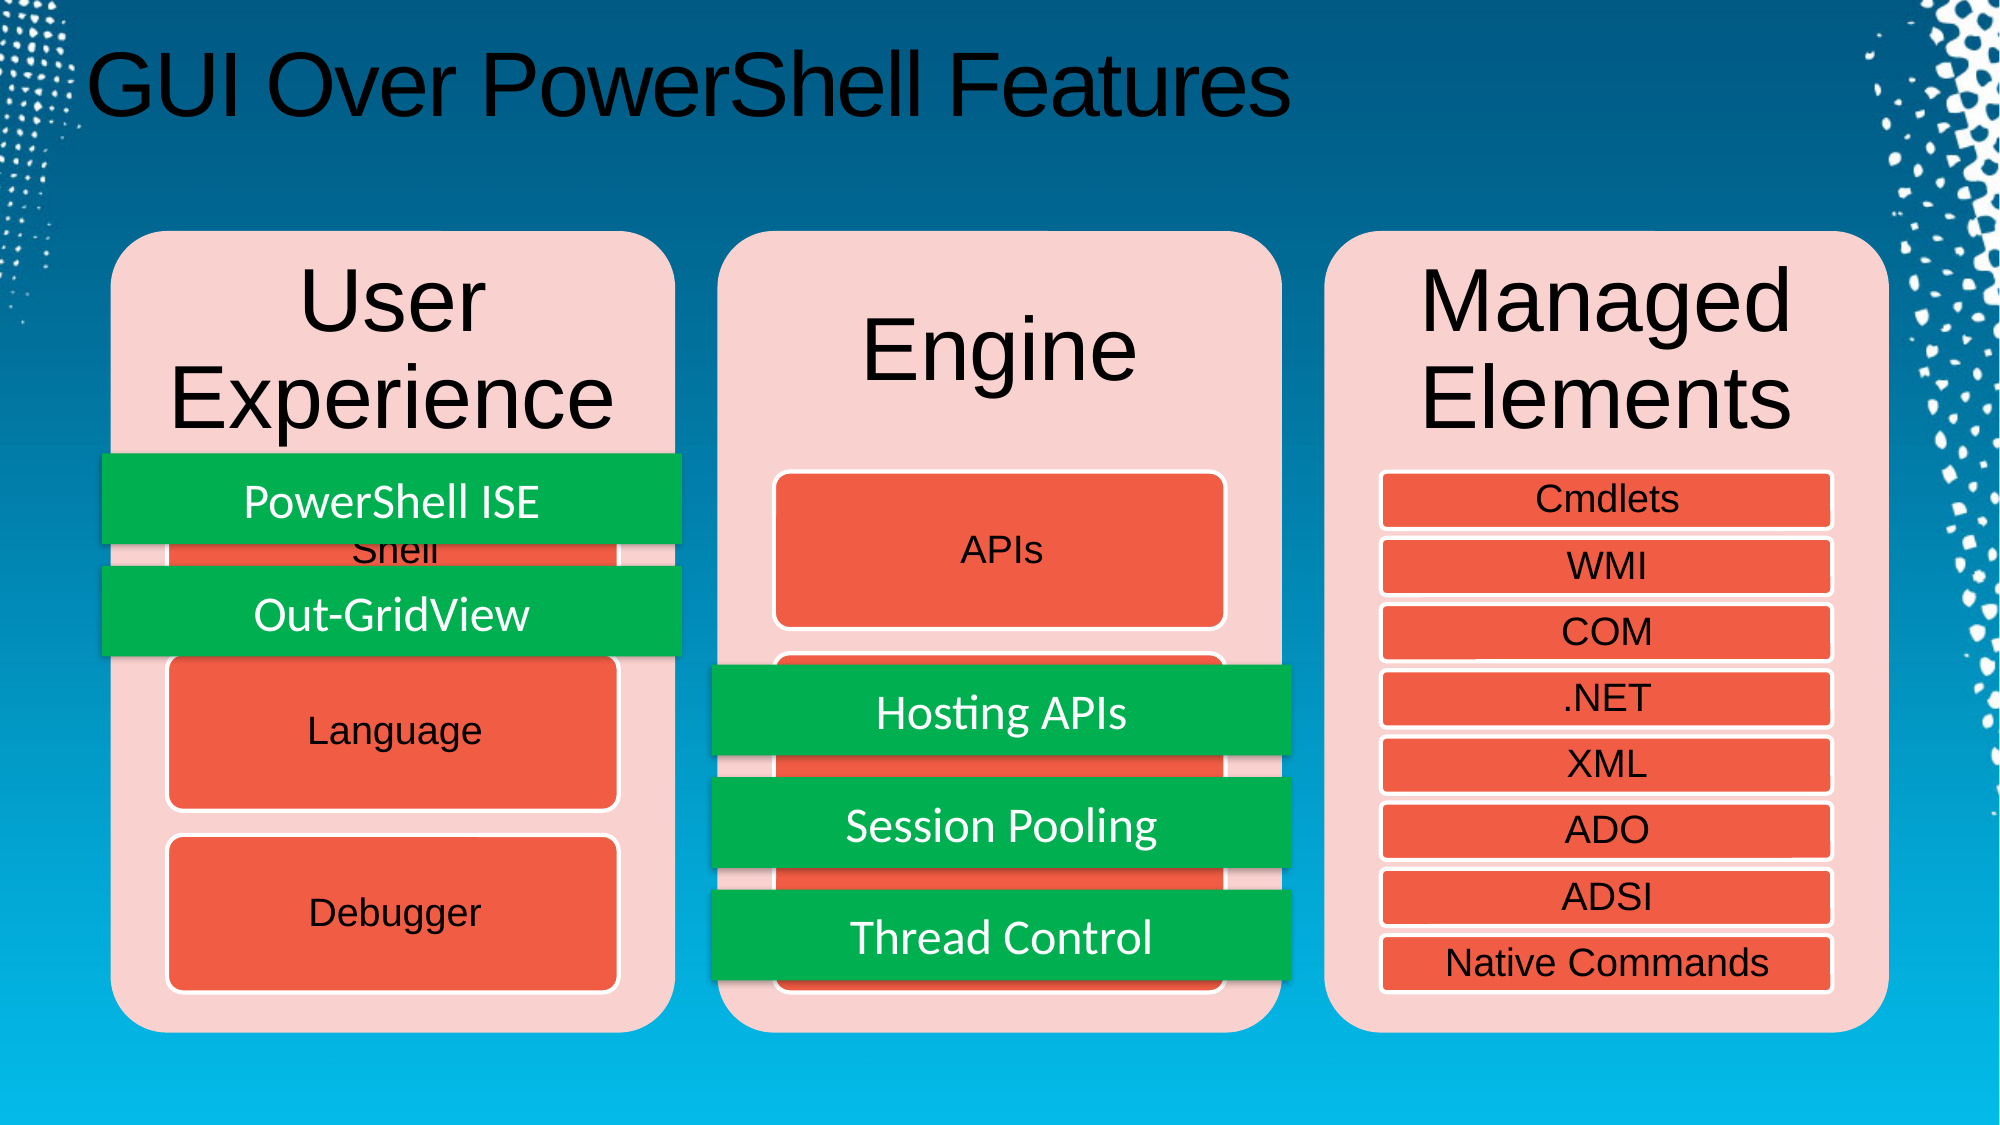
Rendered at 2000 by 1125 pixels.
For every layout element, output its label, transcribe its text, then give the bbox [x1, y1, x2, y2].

picture [1920, 257, 1932, 264]
picture [26, 57, 34, 68]
picture [1898, 188, 1912, 198]
picture [1990, 492, 2000, 505]
picture [1982, 714, 1993, 729]
picture [28, 42, 36, 53]
picture [1892, 212, 1902, 216]
picture [31, 131, 37, 138]
picture [10, 69, 17, 78]
picture [1942, 269, 1953, 276]
picture [17, 129, 23, 136]
picture [1994, 382, 2000, 391]
picture [1909, 274, 1920, 291]
picture [1958, 445, 1968, 460]
picture [38, 74, 47, 80]
picture [1952, 502, 1967, 516]
picture [1988, 691, 2000, 709]
picture [1963, 535, 1977, 550]
picture [33, 116, 40, 124]
picture [1979, 657, 1995, 676]
picture [1941, 324, 1952, 332]
picture [1889, 152, 1901, 166]
picture [1929, 27, 1945, 45]
picture [1942, 465, 1958, 483]
picture [1935, 0, 2000, 306]
picture [1946, 155, 1961, 167]
picture [1928, 399, 1939, 415]
picture [55, 62, 62, 69]
picture [13, 41, 25, 49]
picture [1935, 177, 1945, 189]
picture [1969, 625, 1985, 642]
picture [1970, 426, 1980, 436]
picture [0, 40, 9, 45]
picture [1914, 308, 1929, 326]
picture [1972, 312, 1985, 322]
picture [1932, 235, 1943, 241]
picture [1984, 349, 1992, 357]
picture [41, 59, 48, 67]
picture [42, 31, 53, 39]
picture [1953, 301, 1962, 312]
picture [1981, 604, 2000, 620]
picture [1993, 321, 2000, 339]
picture [1919, 367, 1930, 378]
picture [3, 10, 11, 18]
picture [1973, 368, 1982, 380]
picture [18, 13, 26, 19]
picture [1995, 582, 2000, 595]
picture [1963, 335, 1972, 344]
picture [16, 143, 21, 151]
picture [1972, 570, 1986, 583]
picture [1988, 547, 2000, 561]
picture [1945, 213, 1955, 220]
picture [1921, 0, 1934, 8]
picture [1915, 109, 1924, 119]
picture [1974, 683, 1985, 694]
picture [1926, 344, 1939, 358]
picture [0, 24, 9, 33]
picture [1911, 223, 1918, 230]
picture [1980, 460, 1987, 469]
picture [9, 84, 15, 91]
picture [1957, 187, 1971, 200]
picture [45, 16, 55, 24]
picture [1991, 747, 2000, 765]
picture [18, 0, 29, 6]
picture [1930, 291, 1941, 297]
picture [6, 97, 12, 105]
picture [43, 42, 49, 53]
picture [1983, 404, 1992, 414]
picture [1963, 278, 1976, 291]
picture [1948, 413, 1958, 424]
picture [24, 72, 32, 79]
picture [1938, 122, 1950, 133]
picture [1935, 379, 1948, 391]
picture [33, 0, 42, 10]
picture [1946, 525, 1956, 533]
picture [1950, 359, 1960, 366]
picture [54, 76, 60, 83]
picture [1992, 438, 2000, 448]
picture [58, 32, 66, 41]
picture [1978, 517, 1987, 527]
picture [1963, 589, 1976, 607]
picture [1960, 392, 1970, 403]
picture [1991, 637, 2000, 652]
picture [16, 22, 23, 34]
picture [11, 55, 21, 64]
picture [34, 101, 43, 111]
picture [47, 0, 57, 10]
picture [1914, 164, 1923, 177]
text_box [110, 230, 1890, 1033]
picture [1922, 200, 1934, 207]
title GUI Over PowerShell Features [85, 37, 1914, 138]
picture [1955, 557, 1965, 573]
picture [1968, 481, 1978, 492]
picture [33, 88, 42, 97]
picture [1925, 141, 1935, 155]
picture [1900, 240, 1912, 254]
picture [1935, 431, 1946, 449]
picture [1925, 87, 1941, 99]
picture [1955, 246, 1965, 256]
picture [29, 27, 38, 38]
picture [30, 14, 40, 23]
picture [0, 155, 5, 163]
picture [56, 47, 64, 55]
